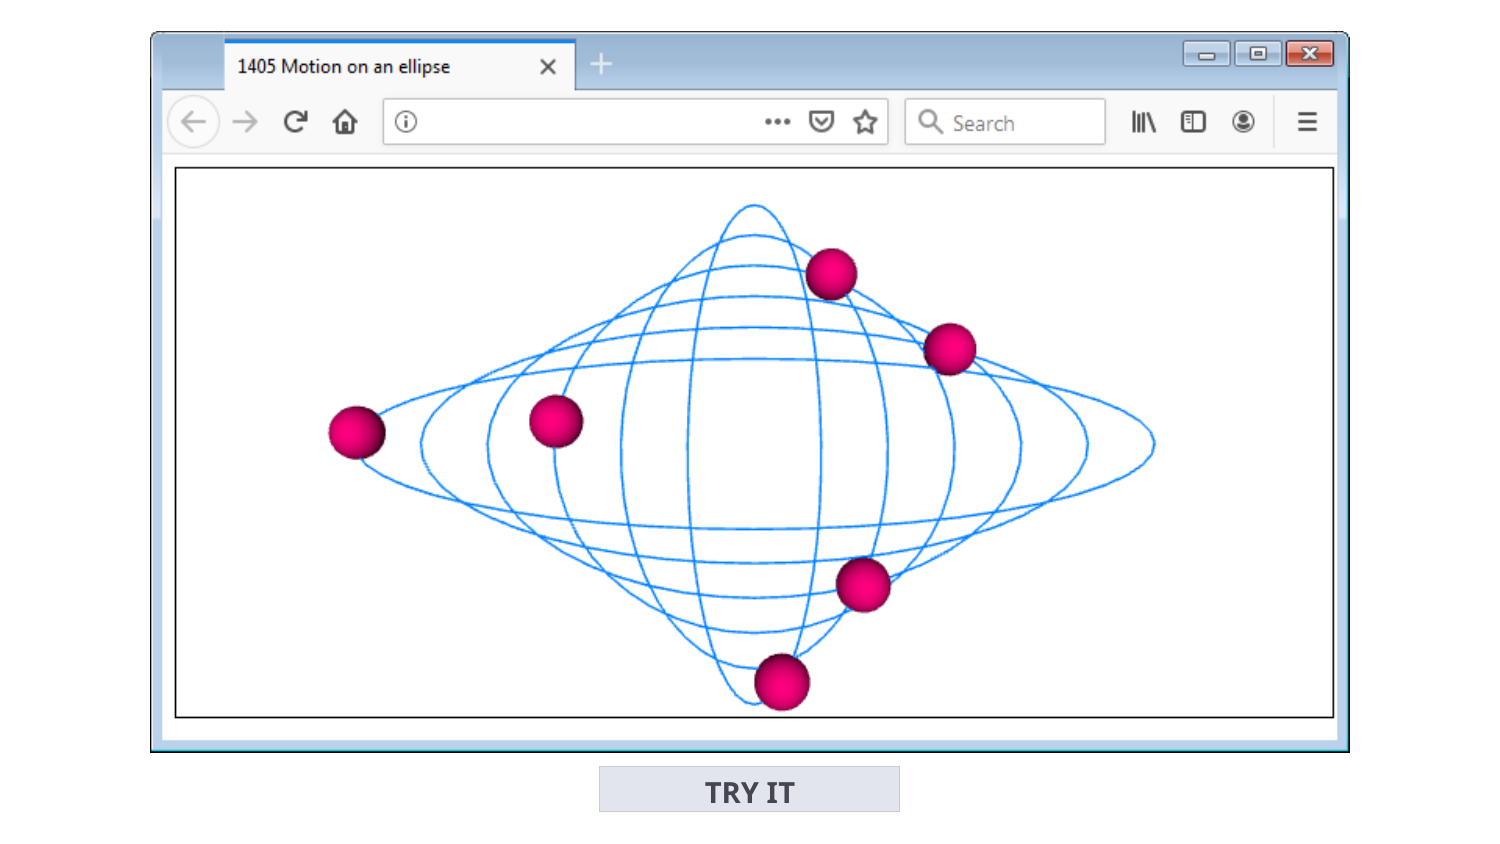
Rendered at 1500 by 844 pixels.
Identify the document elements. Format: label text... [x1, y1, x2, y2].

text_box TRY IT [599, 766, 900, 812]
picture [149, 31, 1351, 753]
